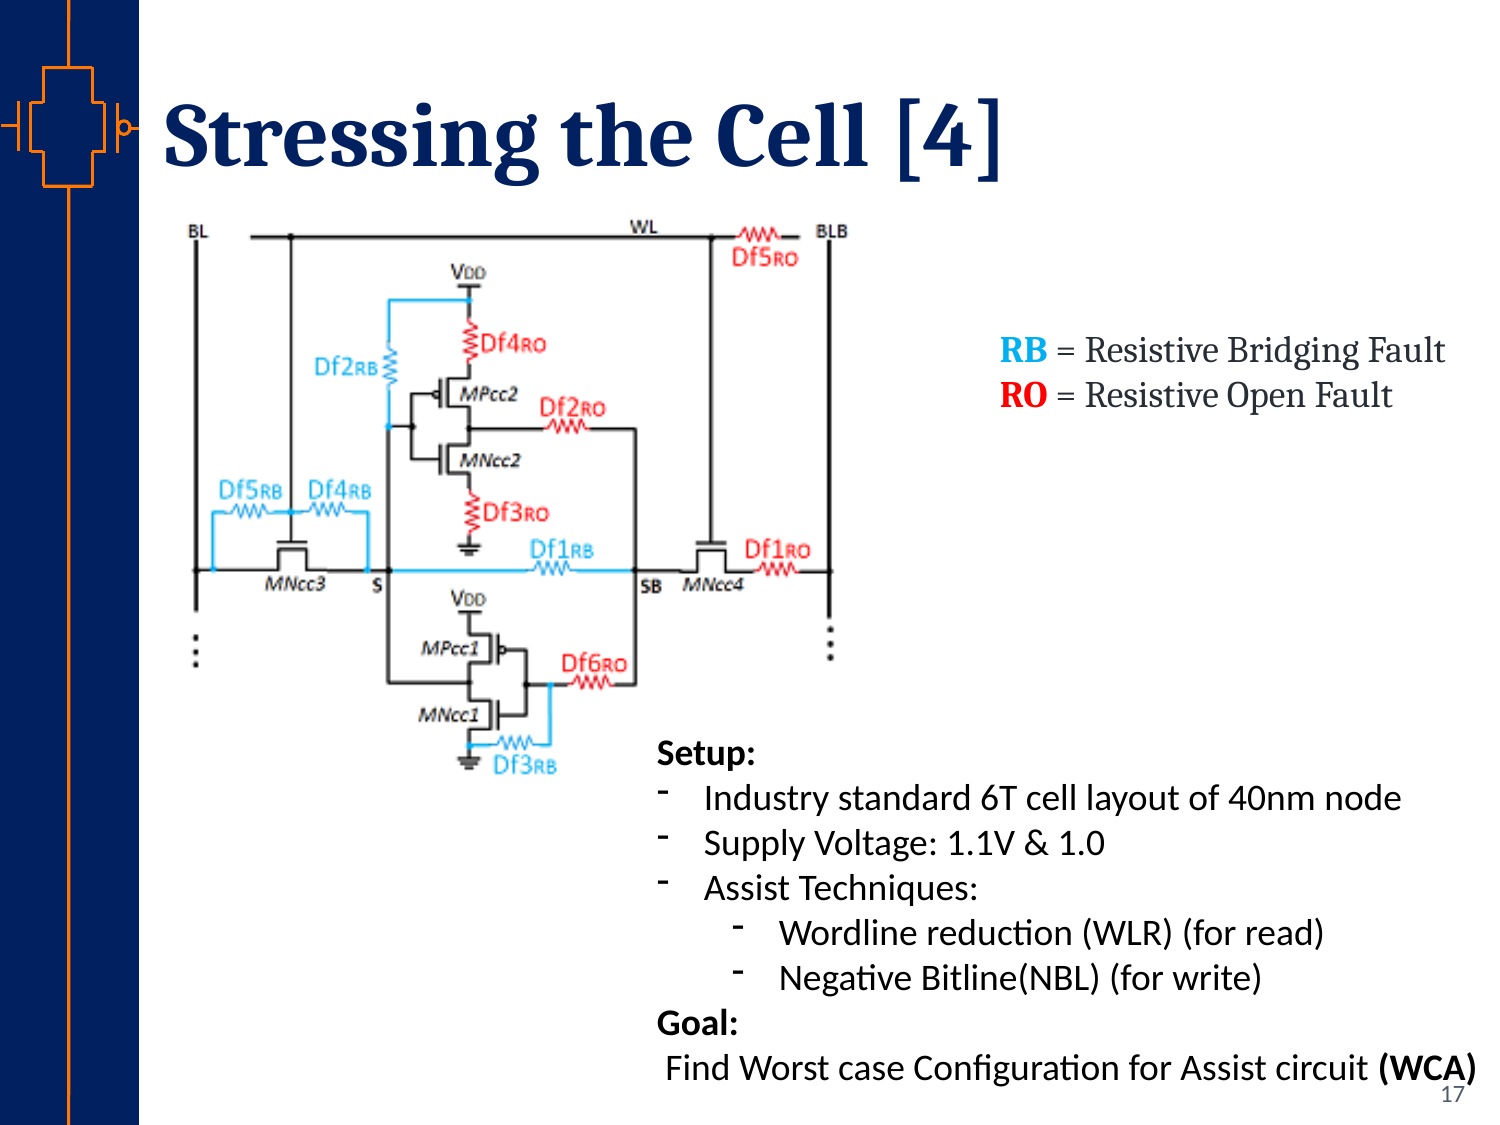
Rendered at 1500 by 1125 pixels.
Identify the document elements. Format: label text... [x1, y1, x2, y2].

slide_number 17 [1425, 1095, 1488, 1123]
text_box Setup: Industry standard 6T cell layout of 40nm node Supply Voltage: 1.1V & 1.0 Assist Techniques: Wordline reduction (WLR) (for read) Negative Bitline(NBL) (for write) Goal: Find Worst case Configuration for Assist circuit (WCA) [642, 720, 1496, 1095]
text_box RB = Resistive Bridging Fault RO = Resistive Open Fault [985, 317, 1488, 423]
title Stressing the Cell [4] [150, 35, 1338, 193]
picture [142, 201, 891, 780]
